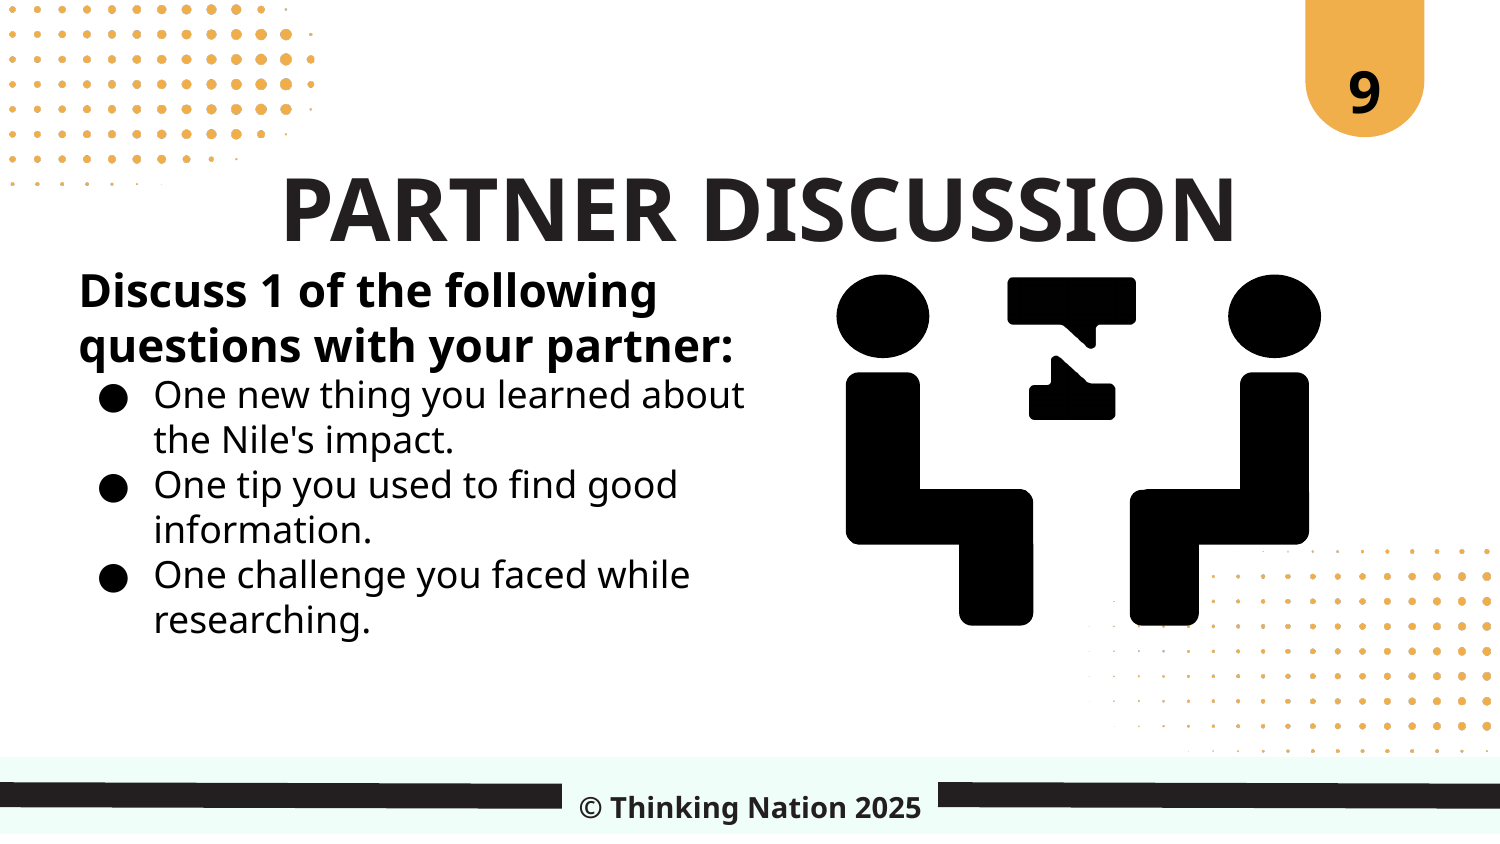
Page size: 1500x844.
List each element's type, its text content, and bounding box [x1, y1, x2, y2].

text_box PARTNER DISCUSSION [219, 112, 1301, 260]
text_box Discuss 1 of the following questions with your partner: One new thing you learned about the Nile's impact. One tip you used to find good information. One challenge you faced while researching. [70, 253, 781, 704]
text_box [0, 0, 315, 186]
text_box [1300, 0, 1430, 138]
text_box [836, 247, 1321, 626]
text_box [0, 756, 1500, 835]
text_box [1064, 549, 1500, 754]
